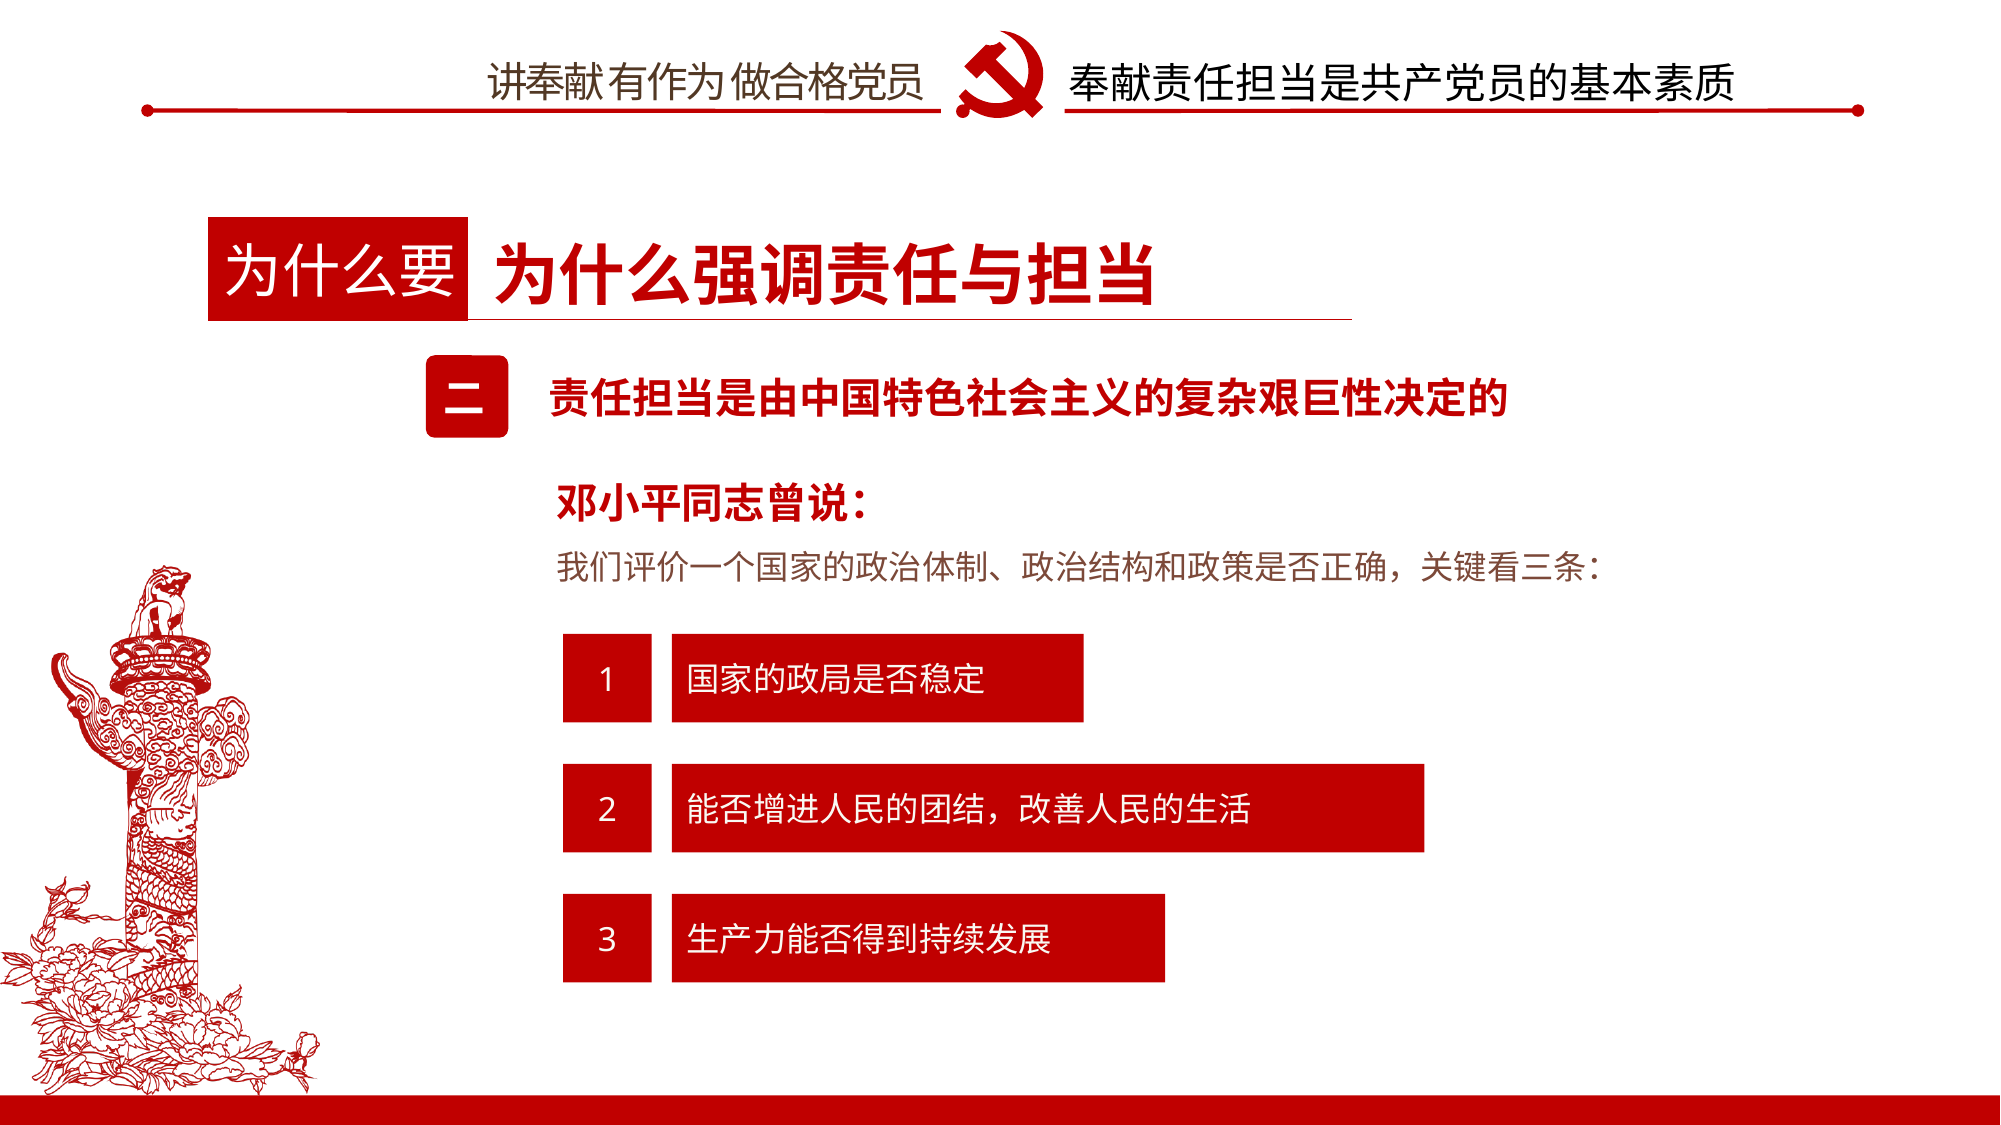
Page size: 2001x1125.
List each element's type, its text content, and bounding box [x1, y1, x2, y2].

picture [0, 565, 320, 1096]
text_box 3 [562, 893, 653, 983]
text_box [209, 217, 493, 320]
text_box 能否增进人民的团结，改善人民的生活 [671, 763, 1425, 853]
text_box 为什么强调责任与担当 [493, 244, 1331, 302]
text_box 生产力能否得到持续发展 [671, 893, 1166, 983]
text_box 责任担当是由中国特色社会主义的复杂艰巨性决定的 [533, 348, 1848, 445]
text_box 1 [562, 633, 653, 723]
text_box 国家的政局是否稳定 [671, 633, 1085, 723]
text_box 二 [424, 354, 510, 439]
text_box 2 [562, 763, 653, 853]
text_box 奉献责任担当是共产党员的基本素质 [1053, 49, 1955, 115]
text_box 邓小平同志曾说： 我们评价一个国家的政治体制、政治结构和政策是否正确，关键看三条： [541, 444, 1807, 594]
